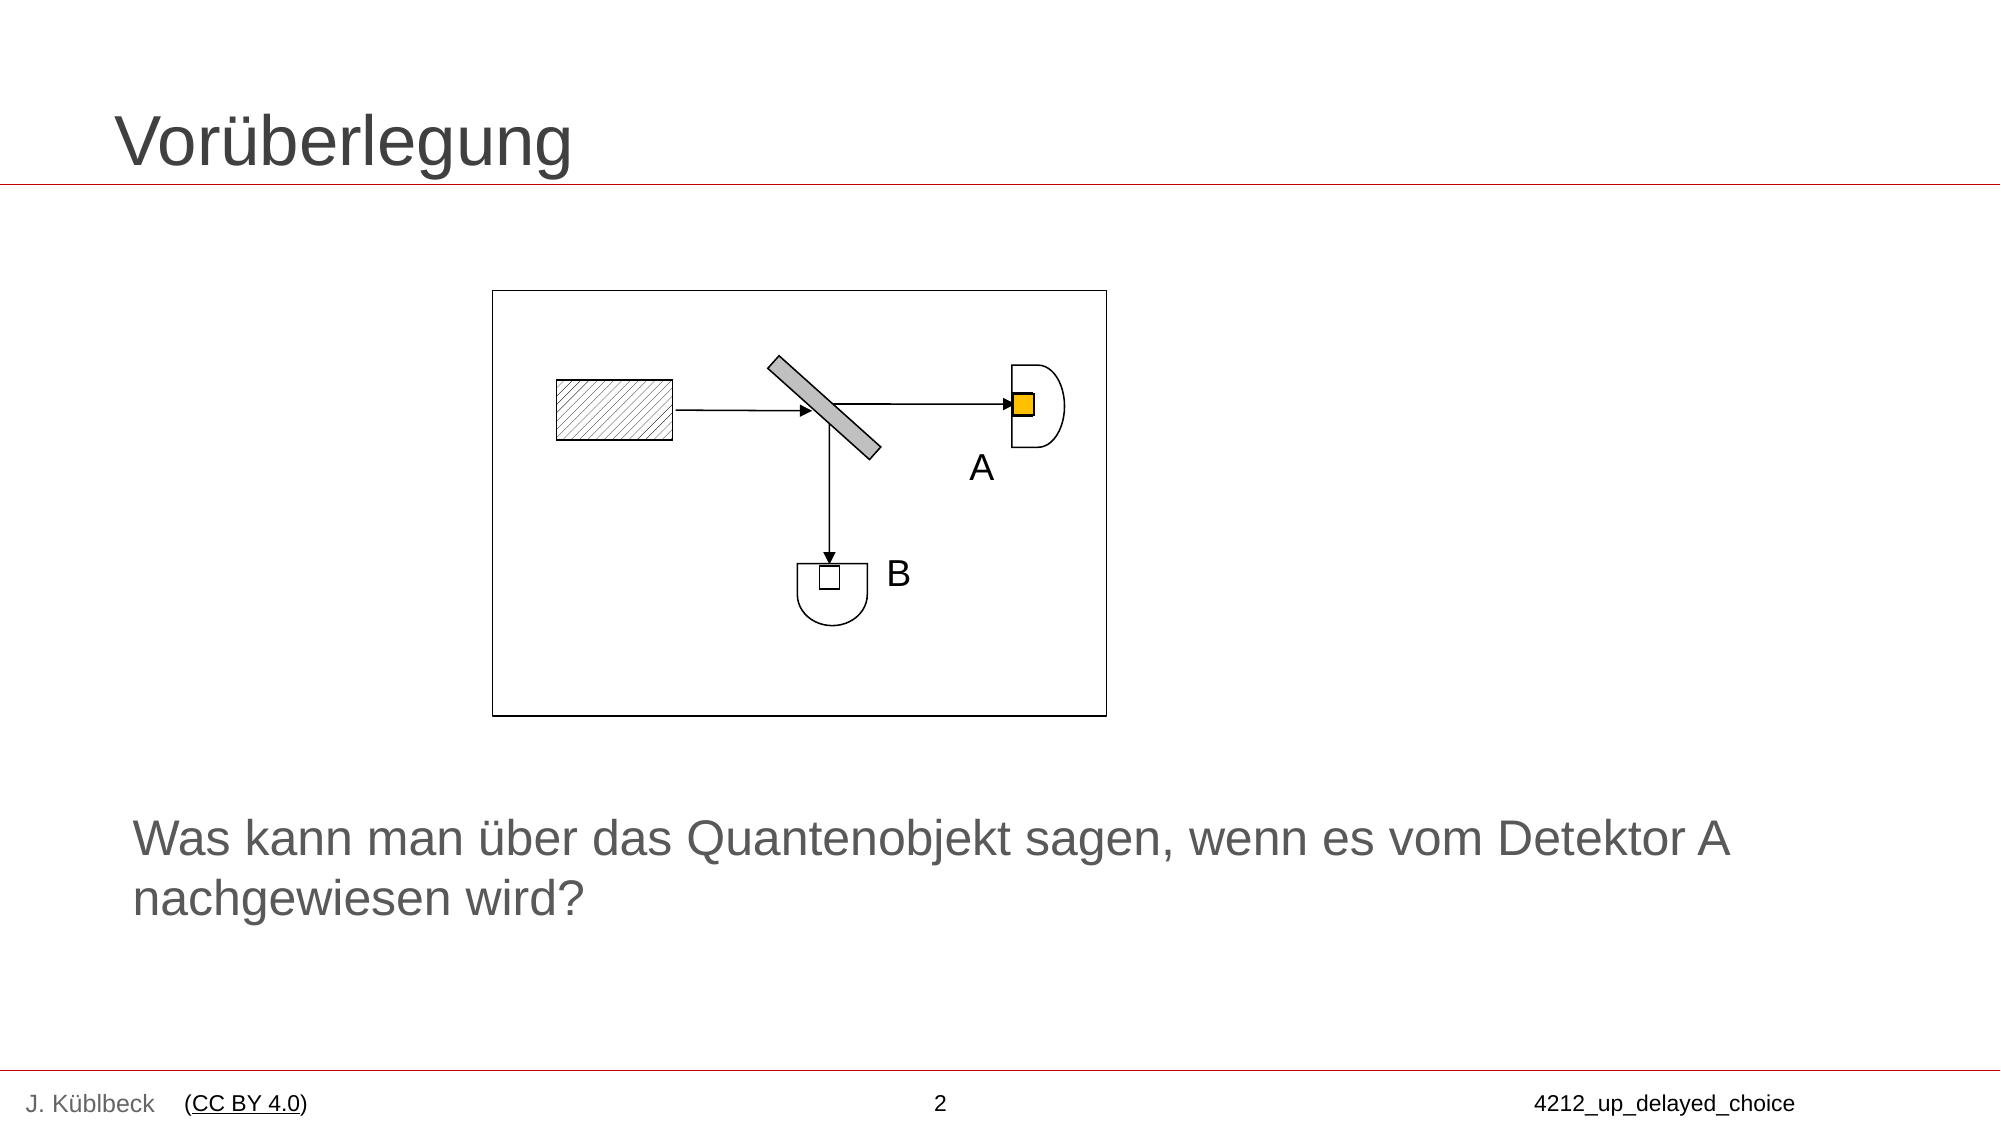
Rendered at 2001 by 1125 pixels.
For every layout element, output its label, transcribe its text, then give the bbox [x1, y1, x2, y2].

title Vorüberlegung [99, 90, 1900, 185]
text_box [491, 290, 1157, 717]
list Was kann man über das Quantenobjekt sagen, wenn es vom Detektor A nachgewiesen wird? [99, 208, 1900, 1035]
